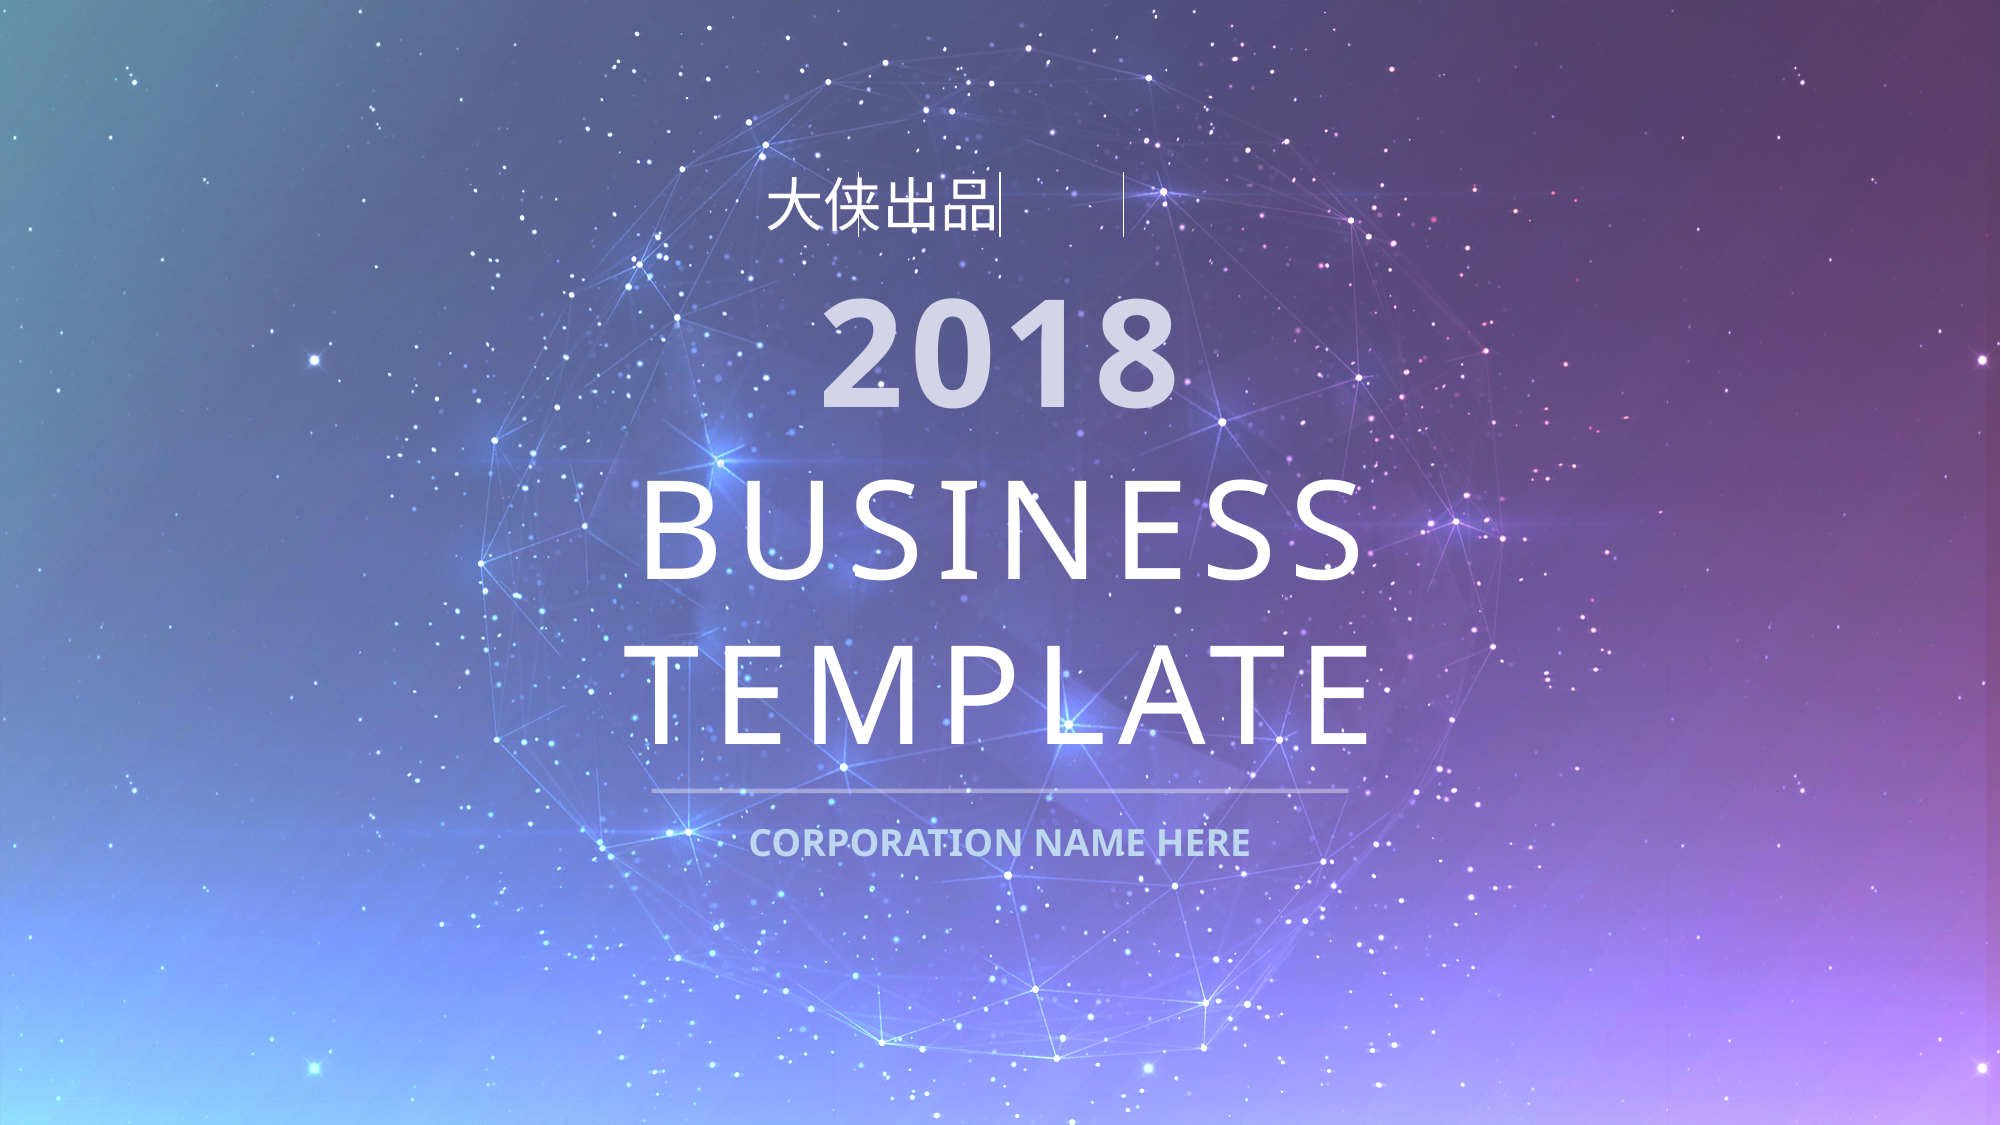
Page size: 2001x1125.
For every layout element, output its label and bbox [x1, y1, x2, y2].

picture [0, 0, 2000, 1125]
text_box [751, 161, 1249, 248]
